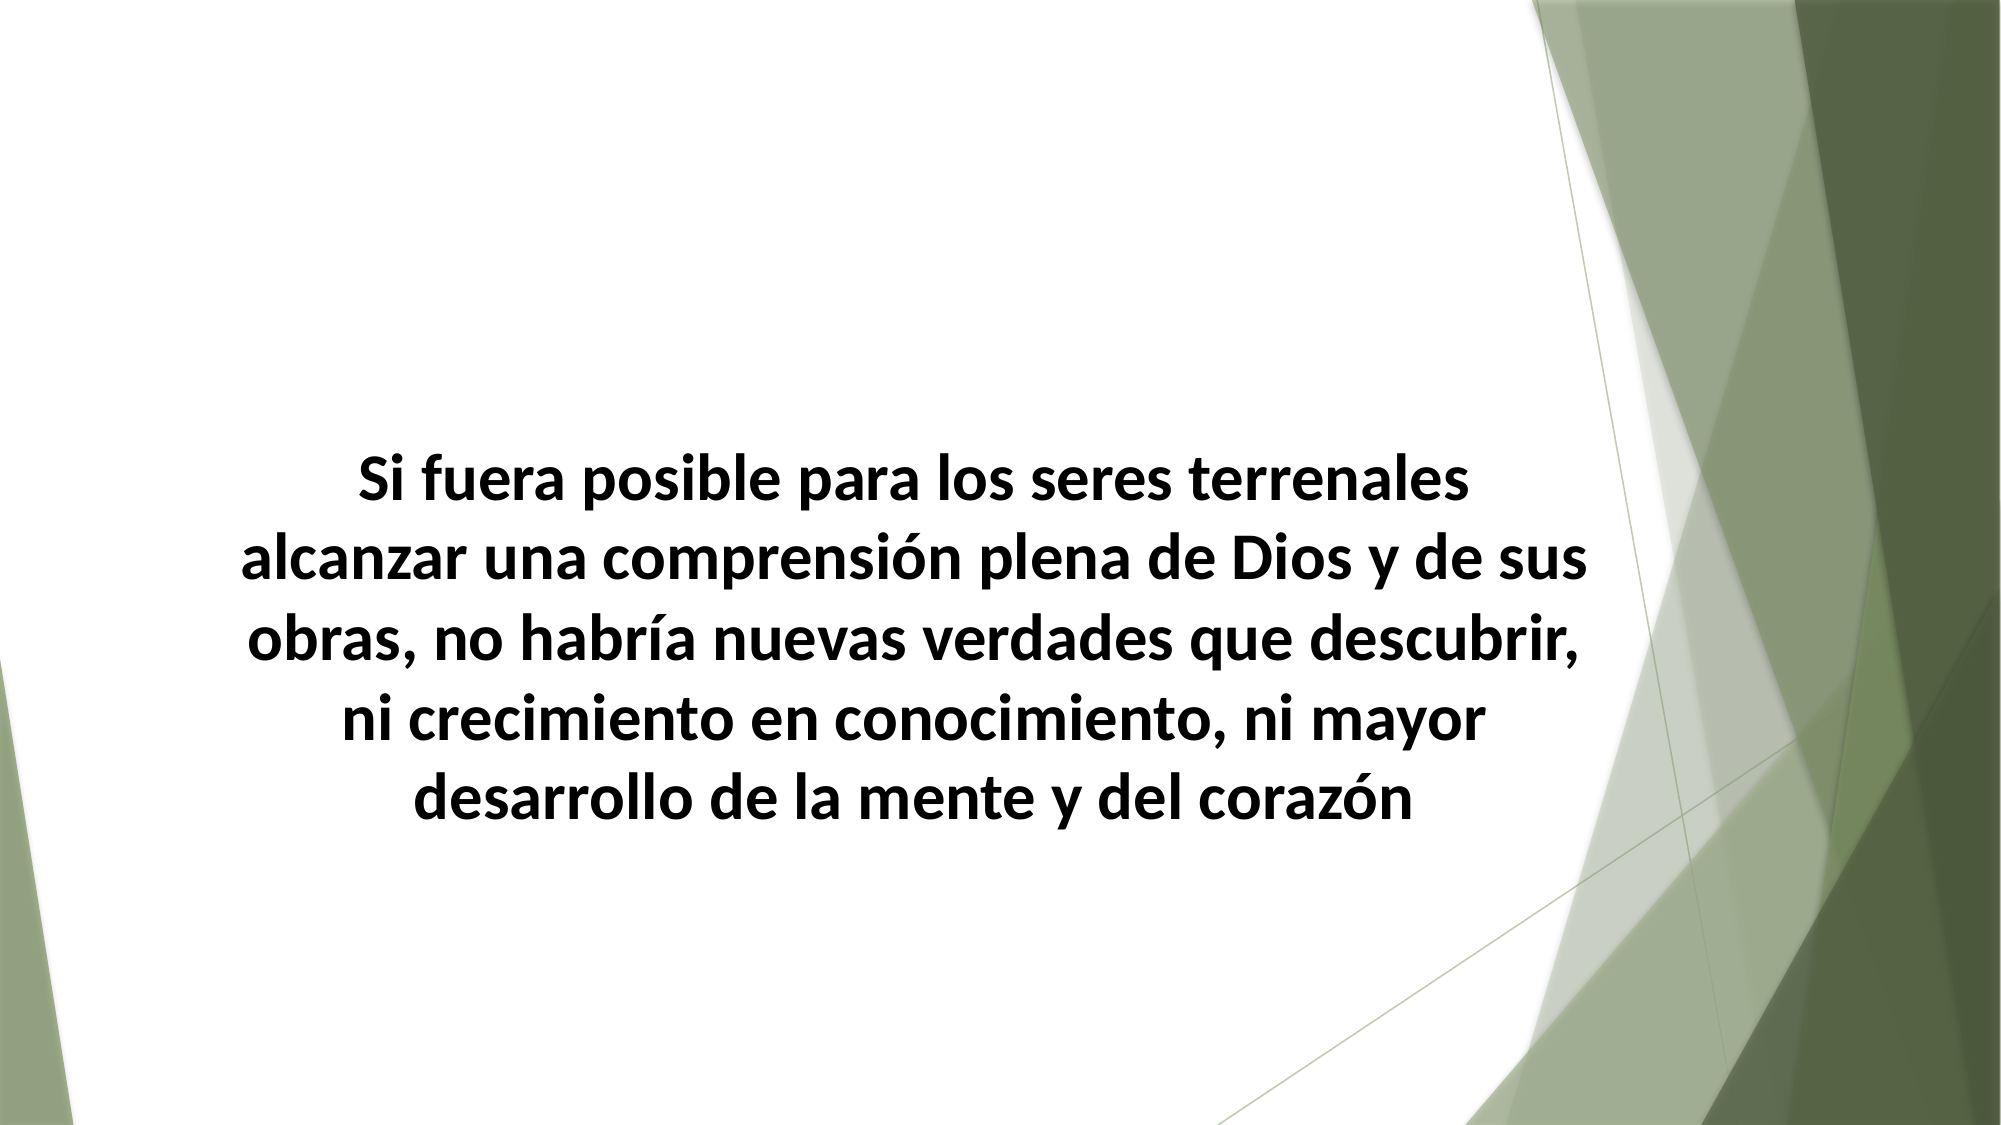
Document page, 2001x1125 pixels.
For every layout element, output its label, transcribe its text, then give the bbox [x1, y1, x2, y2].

text_box Si fuera posible para los seres terrenales alcanzar una comprensión plena de Dios y de sus obras, no habría nuevas verdades que descubrir, ni crecimiento en conocimiento, ni mayor desarrollo de la mente y del corazón [223, 425, 1606, 841]
